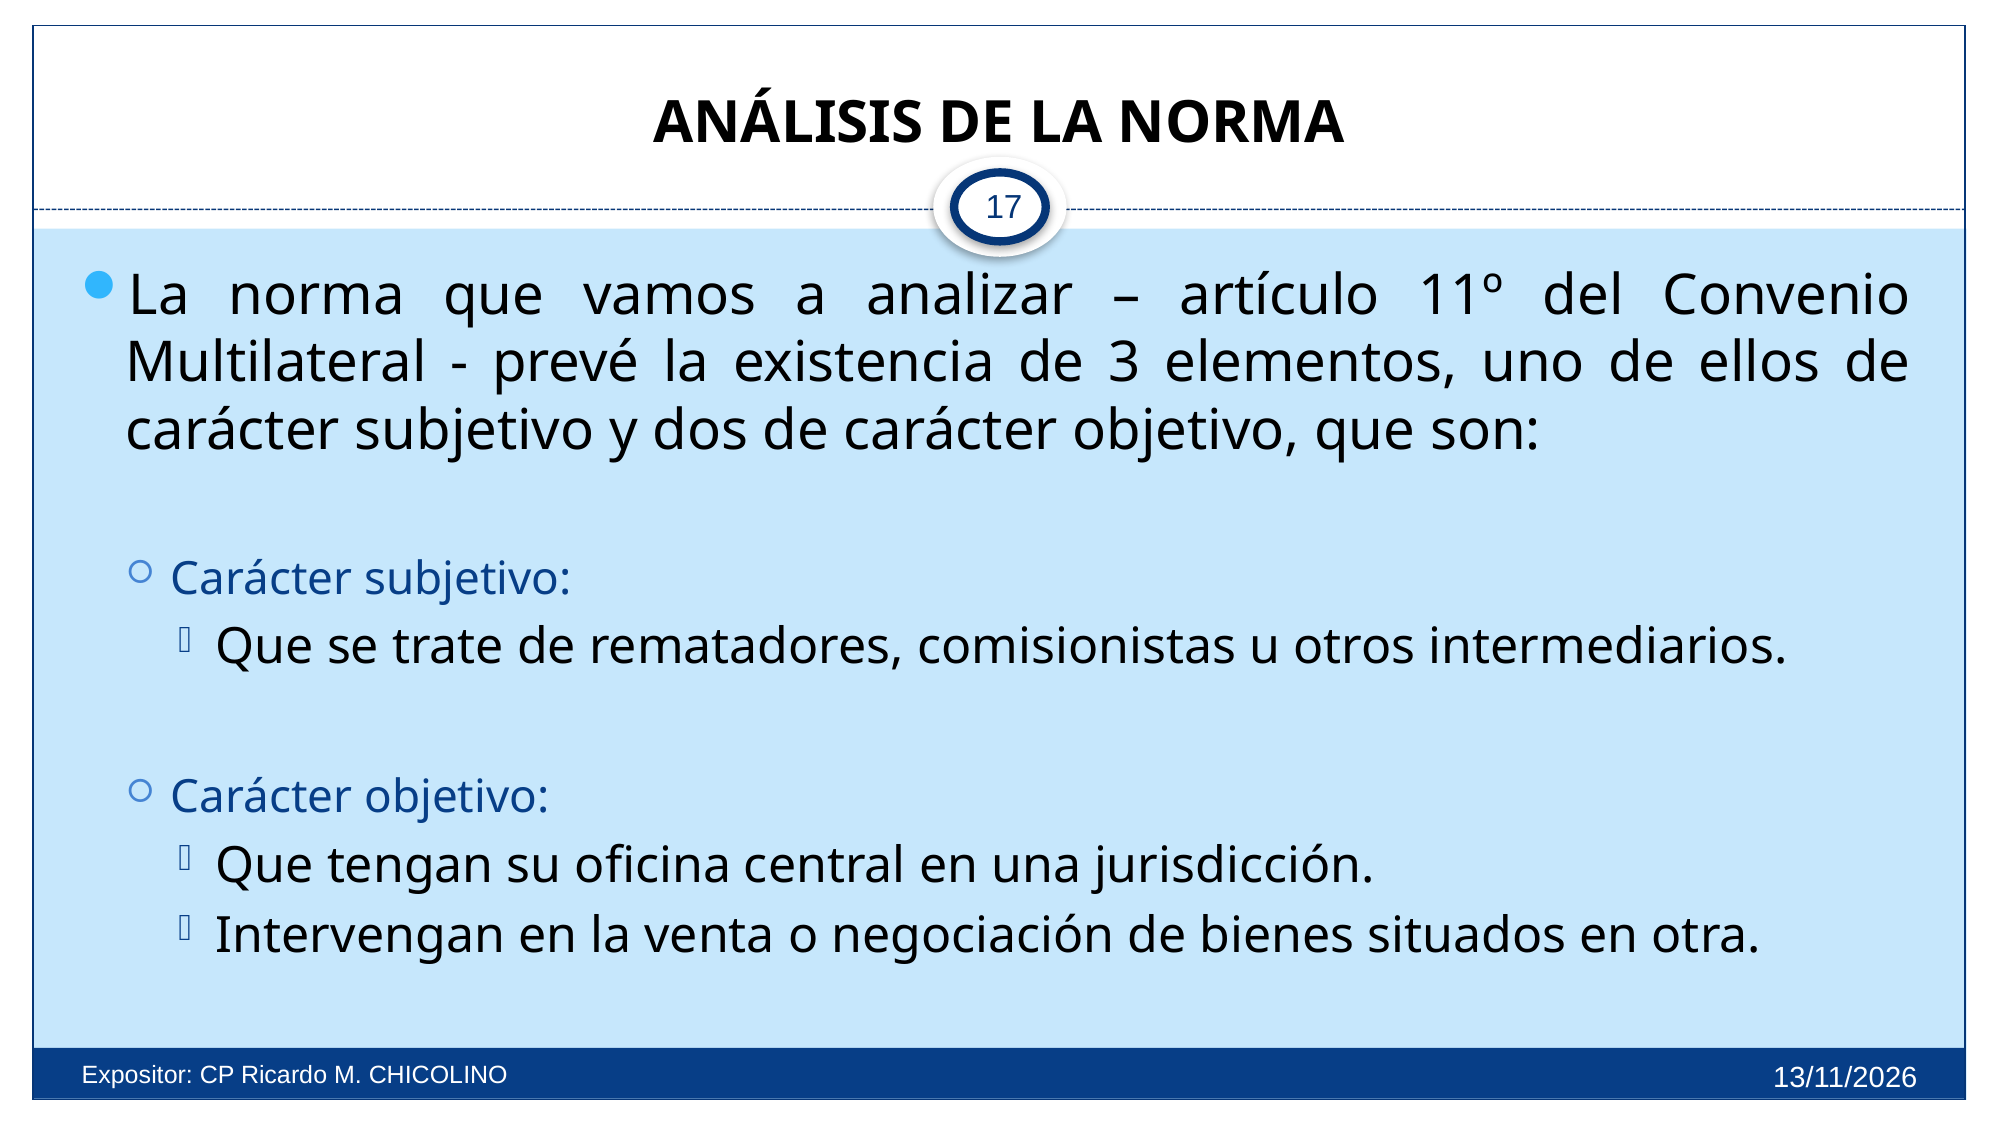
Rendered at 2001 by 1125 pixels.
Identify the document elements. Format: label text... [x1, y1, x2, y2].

slide_number 17 [954, 168, 1055, 241]
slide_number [1266, 1050, 1933, 1111]
list La norma que vamos a analizar – artículo 11º del Convenio Multilateral - prevé la existencia de 3 elementos, uno de ellos de carácter subjetivo y dos de carácter objetivo, que son: Carácter subjetivo: Que se trate de rematadores, comisionistas u otros intermediarios. Carácter objetivo: Que tengan su oficina central en una jurisdicción. Intervengan en la venta o negociación de bienes situados en otra. [66, 250, 1926, 1001]
footer Expositor: CP Ricardo M. CHICOLINO [66, 1051, 850, 1112]
title ANÁLISIS DE LA NORMA [65, 37, 1933, 162]
